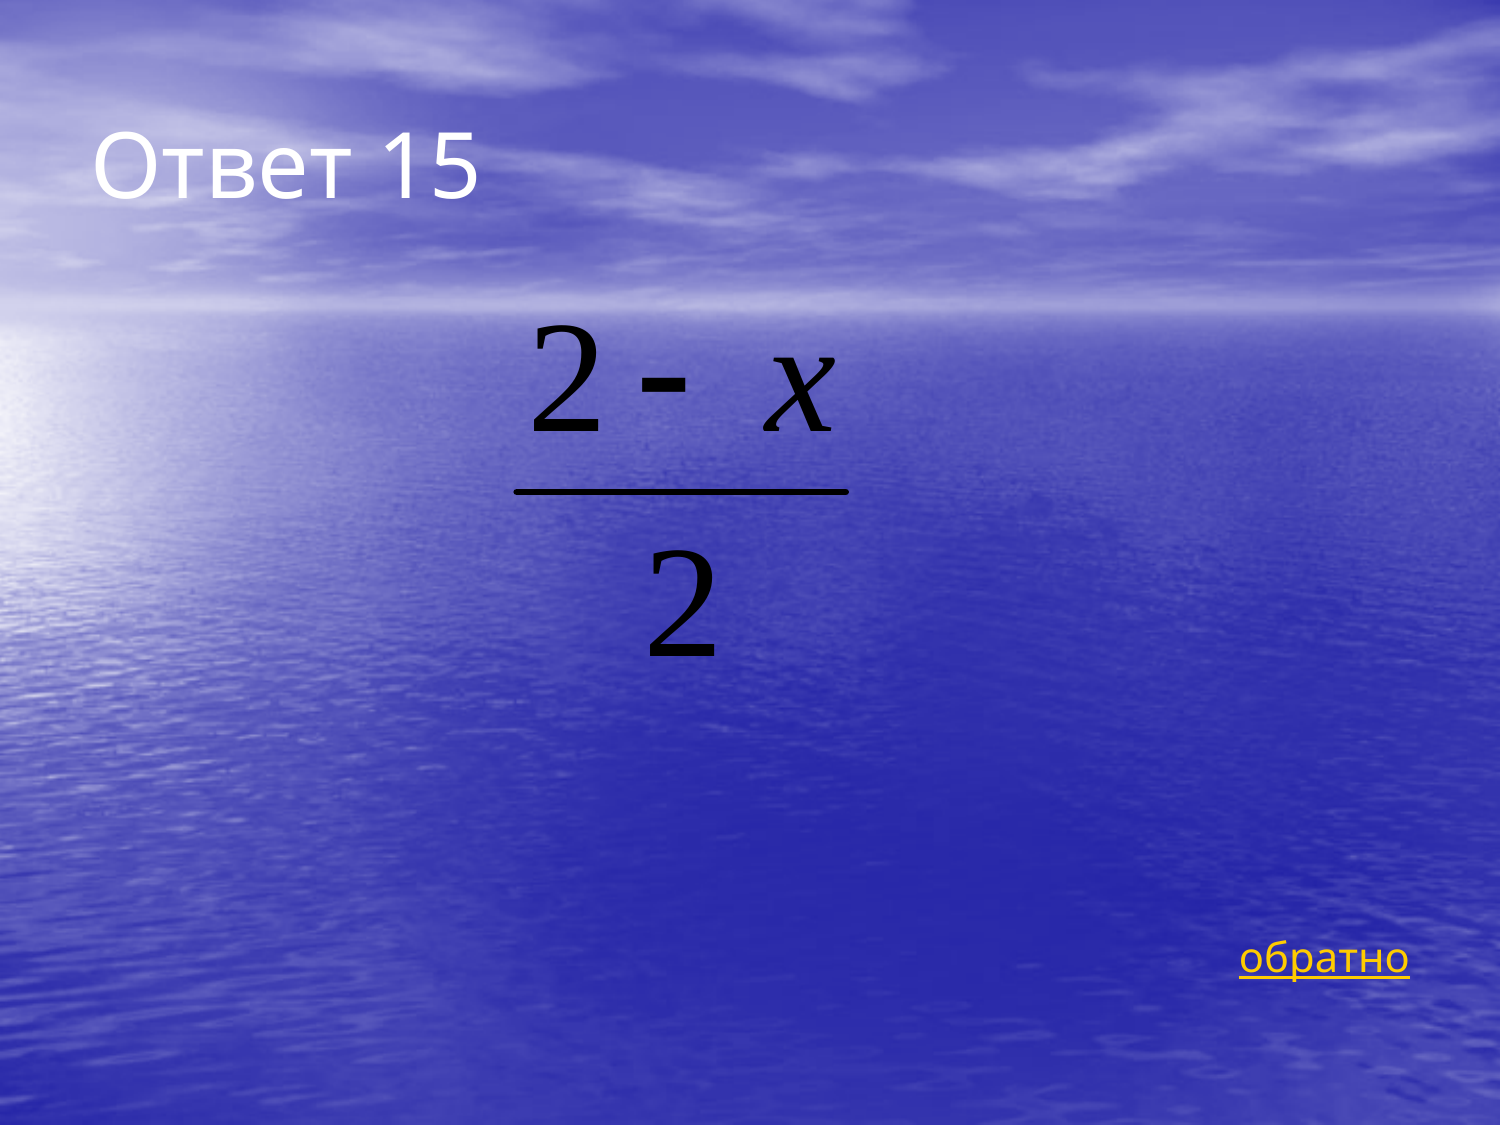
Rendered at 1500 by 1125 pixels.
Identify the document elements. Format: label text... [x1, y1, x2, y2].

title Ответ 15 [74, 47, 1426, 276]
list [489, 278, 877, 693]
list обратно [74, 928, 1426, 988]
